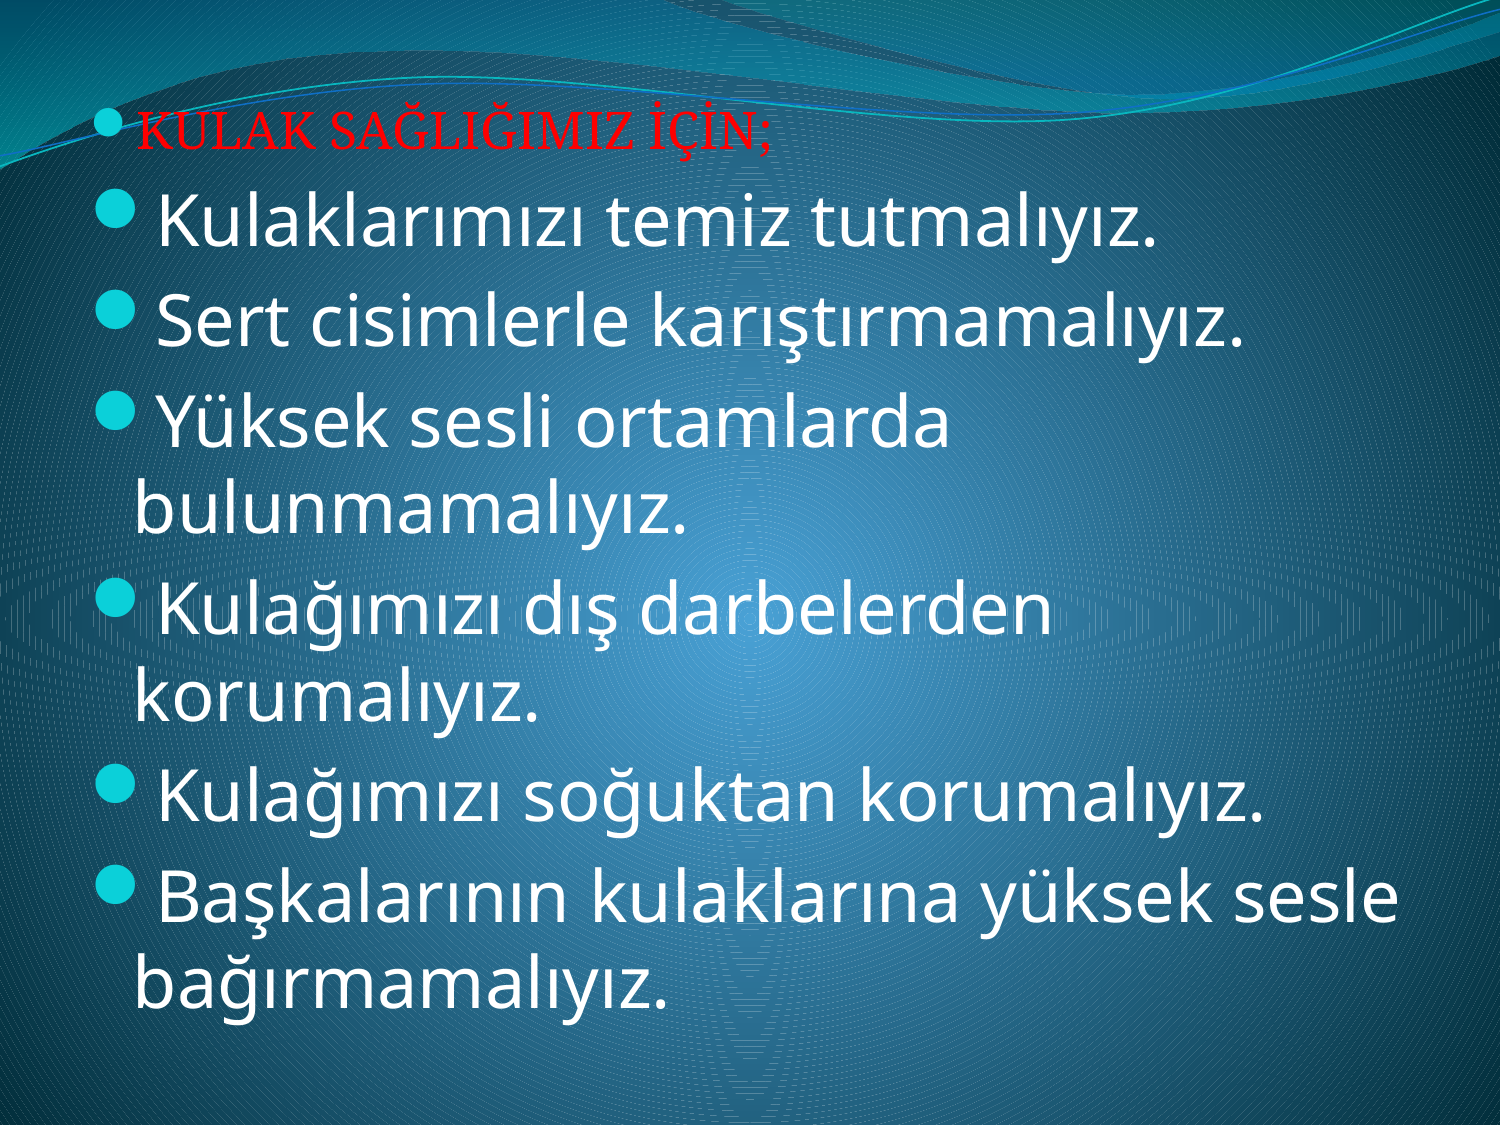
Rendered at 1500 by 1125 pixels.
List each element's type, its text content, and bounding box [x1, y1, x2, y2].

list KULAK SAĞLIĞIMIZ İÇİN; Kulaklarımızı temiz tutmalıyız. Sert cisimlerle karıştırmamalıyız. Yüksek sesli ortamlarda bulunmamalıyız. Kulağımızı dış darbelerden korumalıyız. Kulağımızı soğuktan korumalıyız. Başkalarının kulaklarına yüksek sesle bağırmamalıyız. [75, 90, 1425, 1038]
